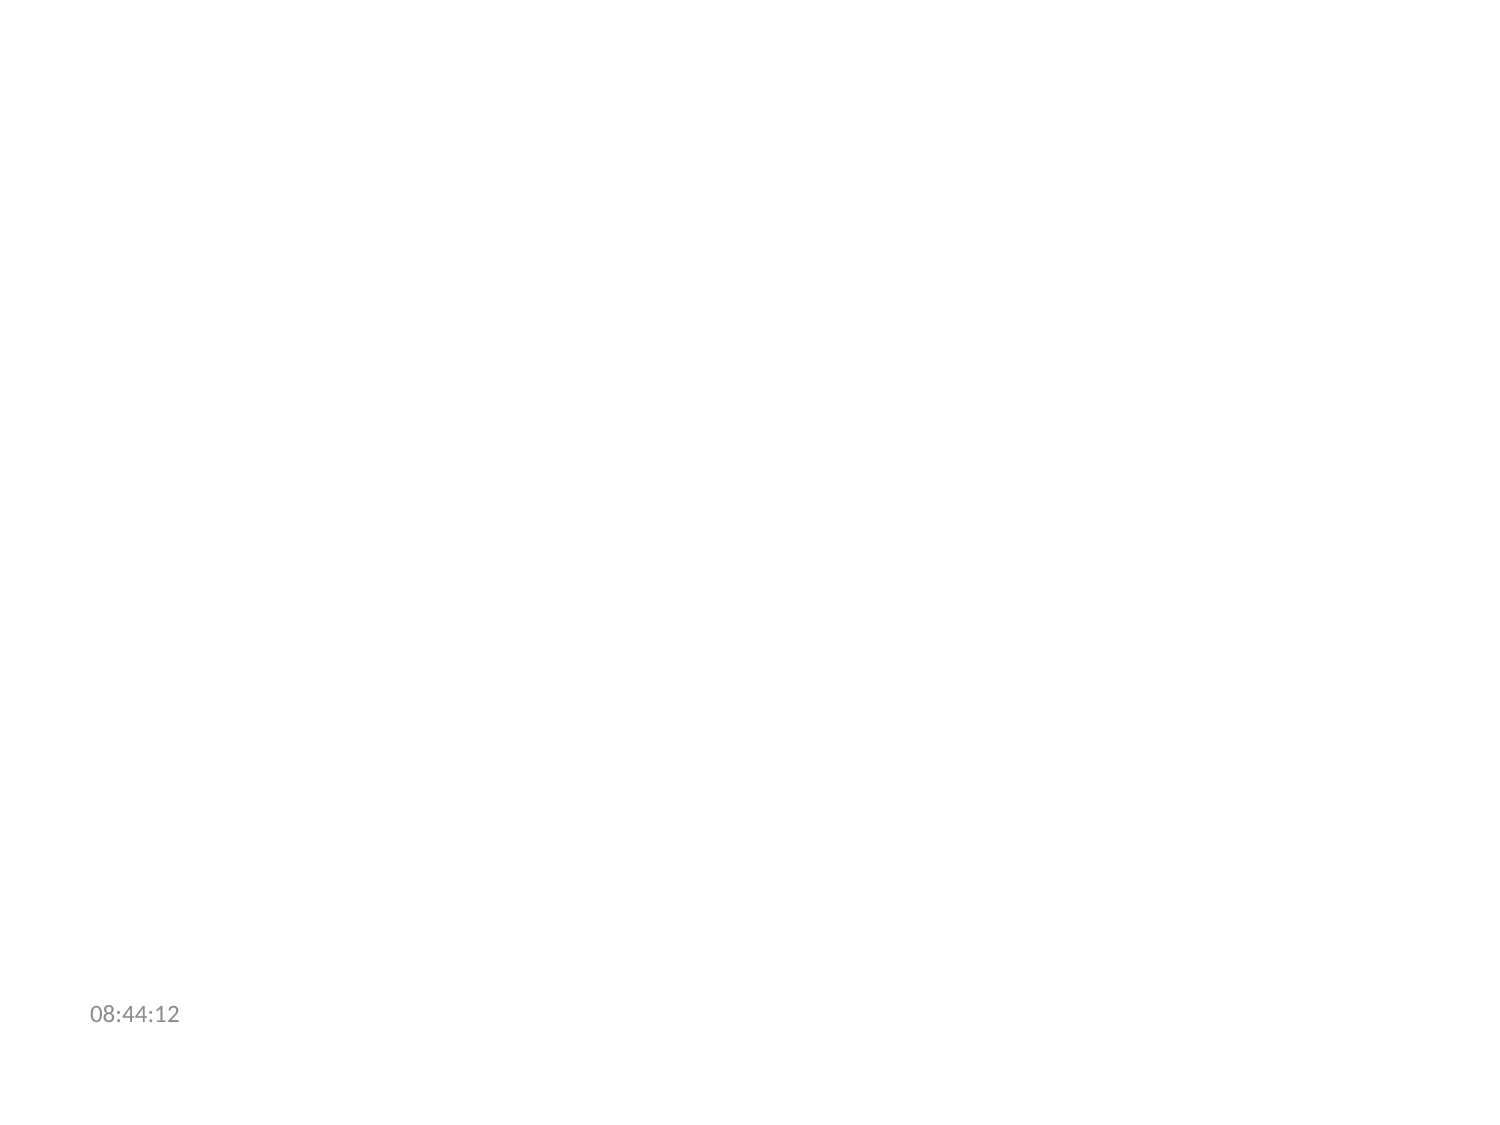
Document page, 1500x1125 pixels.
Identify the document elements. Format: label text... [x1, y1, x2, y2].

text_box 15:35:09 [75, 982, 425, 1043]
